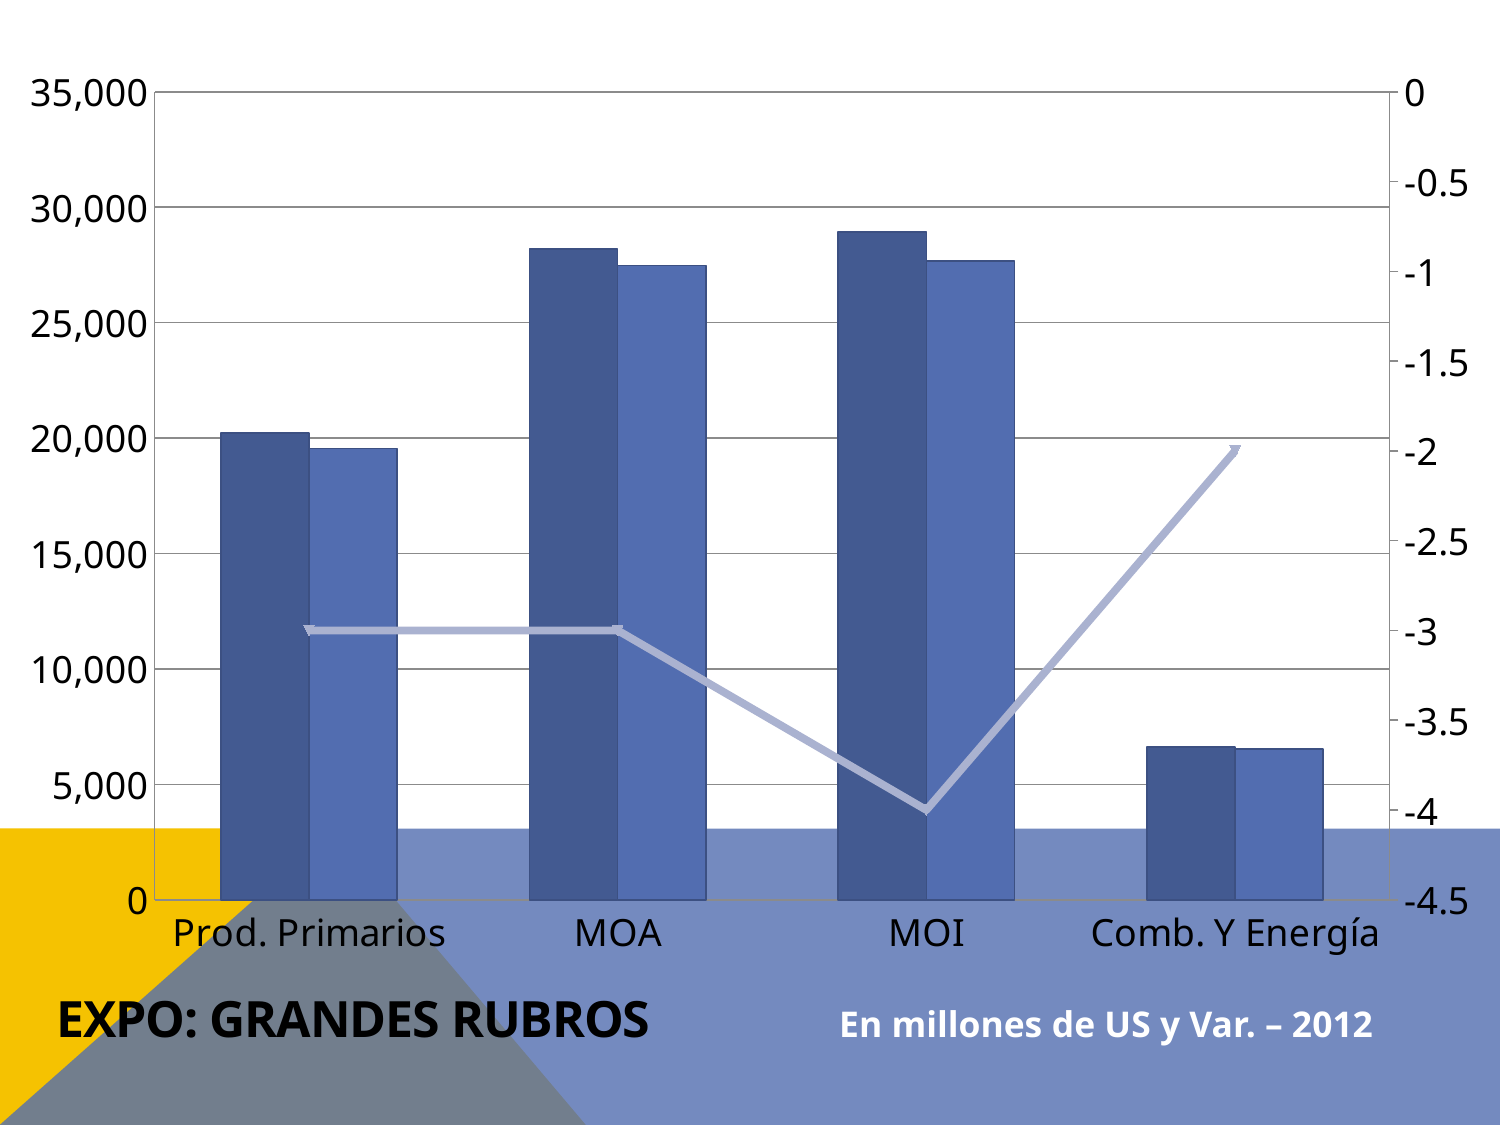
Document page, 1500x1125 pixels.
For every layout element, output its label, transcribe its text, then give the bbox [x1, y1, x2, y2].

text_box En millones de US y Var. – 2012 [690, 986, 1388, 1071]
title Expo: Grandes Rubros [41, 986, 690, 1071]
chart [0, 47, 1500, 977]
